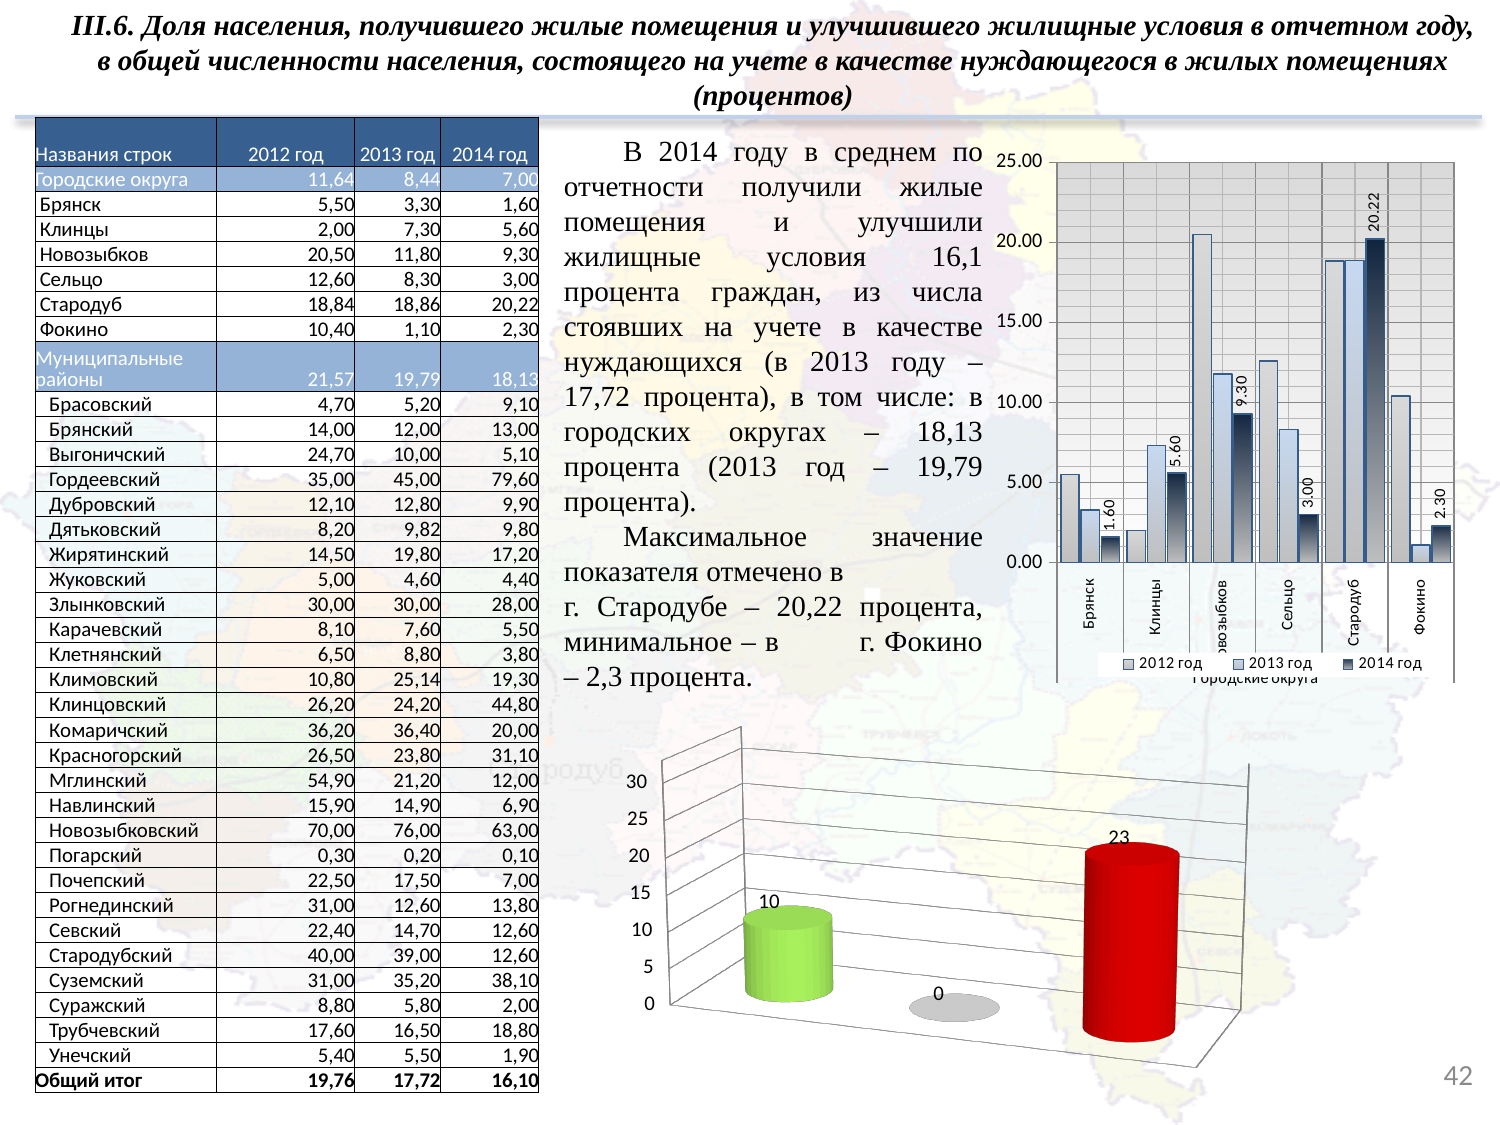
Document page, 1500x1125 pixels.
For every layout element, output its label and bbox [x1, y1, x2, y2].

table_header [36, 118, 216, 166]
table_cell [217, 242, 354, 266]
table_cell [441, 918, 538, 942]
table_cell [355, 442, 440, 466]
table_cell [217, 467, 354, 491]
table_cell [355, 1043, 440, 1067]
table_cell [355, 542, 440, 567]
table_cell [217, 417, 354, 441]
table_cell [441, 768, 538, 792]
table_cell [36, 517, 216, 541]
table_cell [441, 968, 538, 992]
table_cell [355, 918, 440, 942]
table_cell [36, 217, 216, 241]
table_cell [217, 618, 354, 642]
table_cell [36, 643, 216, 667]
table_cell [441, 392, 538, 416]
table_cell [36, 342, 216, 391]
table_cell [355, 167, 440, 191]
table_cell [36, 668, 216, 692]
table_cell [441, 417, 538, 441]
table_cell [36, 768, 216, 792]
table_cell [36, 242, 216, 266]
table_cell [441, 943, 538, 967]
table_cell [217, 643, 354, 667]
table_cell [217, 793, 354, 817]
table_cell [441, 743, 538, 767]
table_cell [36, 392, 216, 416]
table_cell [217, 843, 354, 867]
table_cell [441, 1068, 538, 1092]
table_cell [441, 818, 538, 842]
table_cell [441, 467, 538, 491]
table_cell [355, 392, 440, 416]
table_cell [355, 242, 440, 266]
table_cell [36, 167, 216, 191]
table_cell [355, 317, 440, 341]
table_cell [217, 317, 354, 341]
table_cell [217, 442, 354, 466]
table_cell [217, 1018, 354, 1042]
table_cell [217, 167, 354, 191]
table_cell [36, 417, 216, 441]
table_cell [36, 267, 216, 291]
table_cell [217, 542, 354, 567]
table_cell [441, 1043, 538, 1067]
table_cell [36, 693, 216, 717]
table_cell [217, 718, 354, 742]
table_cell [441, 643, 538, 667]
table_cell [36, 492, 216, 516]
table_cell [36, 718, 216, 742]
table_cell [36, 1018, 216, 1042]
table_cell [217, 743, 354, 767]
table_cell [36, 467, 216, 491]
table_cell [355, 893, 440, 917]
table_cell [355, 968, 440, 992]
table_cell [355, 267, 440, 291]
table_cell [217, 818, 354, 842]
table_cell [355, 417, 440, 441]
table_cell [355, 217, 440, 241]
table_cell [355, 943, 440, 967]
table_cell [36, 968, 216, 992]
table_cell [355, 718, 440, 742]
table_cell [441, 292, 538, 316]
table_cell [355, 668, 440, 692]
table_cell [355, 593, 440, 617]
table_cell [355, 1068, 440, 1092]
table_header [217, 118, 354, 166]
table_cell [441, 342, 538, 391]
table_cell [217, 342, 354, 391]
table_cell [441, 542, 538, 567]
table_cell [355, 693, 440, 717]
chart [573, 726, 1278, 1079]
table_cell [355, 743, 440, 767]
table_cell [441, 843, 538, 867]
table_cell [355, 618, 440, 642]
table_cell [355, 643, 440, 667]
table_cell [441, 718, 538, 742]
table_cell [441, 668, 538, 692]
table_header [441, 118, 538, 166]
table_cell [441, 317, 538, 341]
table_cell [441, 242, 538, 266]
table_cell [217, 868, 354, 892]
slide_number [1399, 1034, 1488, 1113]
table_cell [217, 492, 354, 516]
table_cell [217, 1043, 354, 1067]
table_cell [355, 768, 440, 792]
table_cell [36, 893, 216, 917]
table_cell [36, 843, 216, 867]
table_cell [217, 893, 354, 917]
table_cell [36, 818, 216, 842]
table_cell [355, 818, 440, 842]
table_cell [217, 568, 354, 592]
table_cell [355, 568, 440, 592]
table_cell [441, 593, 538, 617]
table_cell [355, 993, 440, 1017]
table_cell [441, 492, 538, 516]
text_box [549, 125, 999, 700]
table_cell [441, 167, 538, 191]
chart [995, 140, 1477, 692]
table_cell [441, 1018, 538, 1042]
table_cell [36, 943, 216, 967]
table_cell [355, 843, 440, 867]
table_cell [36, 292, 216, 316]
table_cell [217, 517, 354, 541]
table_cell [36, 868, 216, 892]
table_cell [36, 1068, 216, 1092]
table_cell [217, 693, 354, 717]
table_cell [36, 618, 216, 642]
table_cell [36, 192, 216, 216]
table_cell [355, 342, 440, 391]
table_cell [36, 993, 216, 1017]
table_cell [217, 968, 354, 992]
table_cell [441, 217, 538, 241]
table_cell [217, 768, 354, 792]
table_cell [441, 442, 538, 466]
table_cell [36, 1043, 216, 1067]
table_cell [217, 392, 354, 416]
table_cell [355, 793, 440, 817]
table_cell [355, 517, 440, 541]
table_cell [36, 743, 216, 767]
table_cell [217, 993, 354, 1017]
table_cell [355, 467, 440, 491]
table_cell [36, 918, 216, 942]
table_cell [441, 893, 538, 917]
table_cell [441, 793, 538, 817]
table_cell [355, 868, 440, 892]
table_cell [36, 793, 216, 817]
table_cell [441, 618, 538, 642]
table_cell [355, 292, 440, 316]
table_cell [36, 317, 216, 341]
table_cell [441, 192, 538, 216]
table_cell [441, 568, 538, 592]
table_cell [441, 267, 538, 291]
table_cell [441, 993, 538, 1017]
table_cell [441, 517, 538, 541]
table_cell [36, 568, 216, 592]
table_cell [441, 693, 538, 717]
table_cell [355, 1018, 440, 1042]
table_cell [217, 593, 354, 617]
table_cell [36, 542, 216, 567]
table_cell [217, 943, 354, 967]
table_cell [36, 442, 216, 466]
table_cell [355, 492, 440, 516]
table_cell [217, 668, 354, 692]
table_cell [217, 217, 354, 241]
table_cell [217, 1068, 354, 1092]
table_cell [217, 292, 354, 316]
table_cell [355, 192, 440, 216]
table_header [355, 118, 440, 166]
table_cell [217, 192, 354, 216]
table_cell [36, 593, 216, 617]
table_cell [217, 918, 354, 942]
text_box [15, 0, 1494, 119]
table_cell [217, 267, 354, 291]
table_cell [441, 868, 538, 892]
